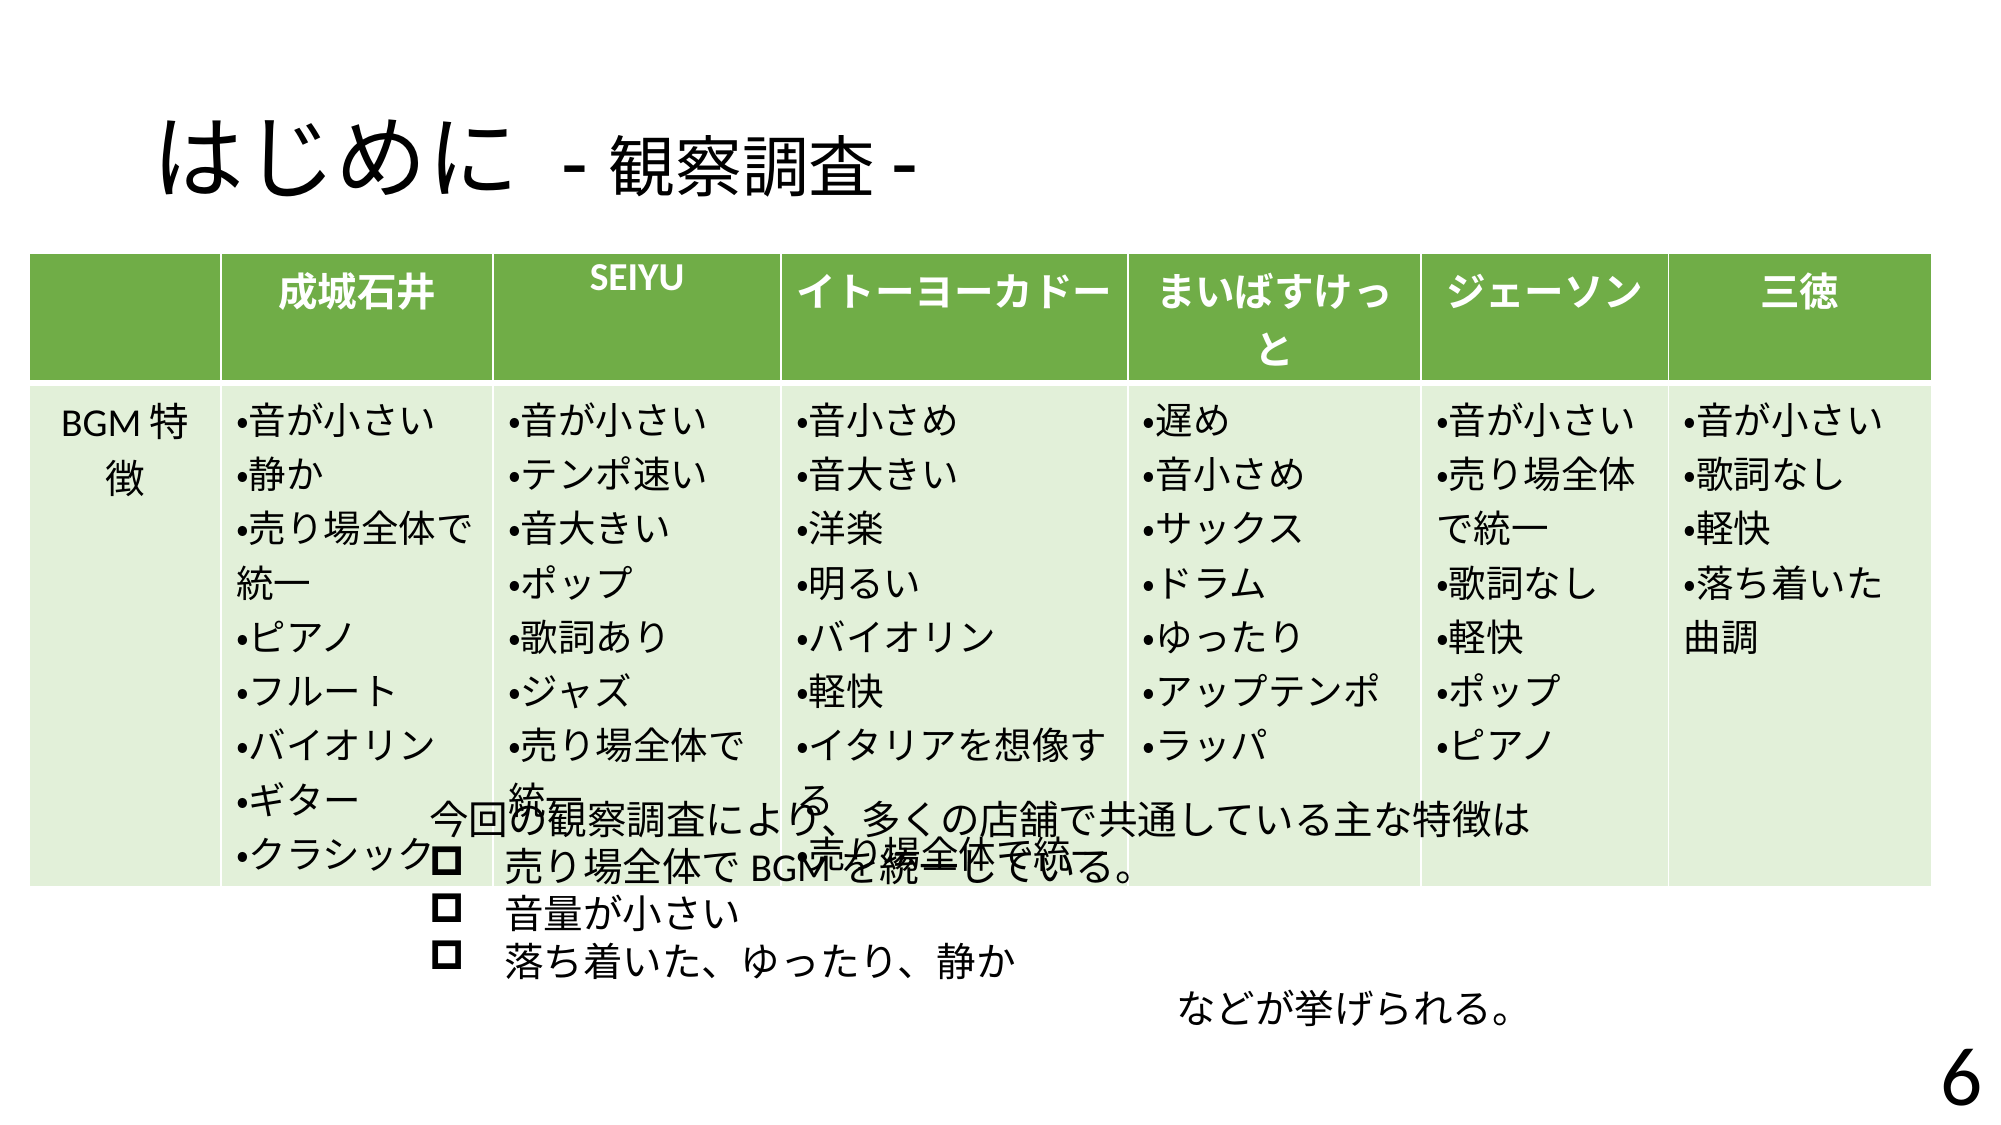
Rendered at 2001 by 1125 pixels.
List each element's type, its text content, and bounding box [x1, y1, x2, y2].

table_cell ・音が小さい ・売り場全体で統一 ・歌詞なし ・軽快 ・ポップ ・ピアノ [1422, 386, 1668, 886]
table_cell ・音が小さい ・静か ・売り場全体で統一 ・ピアノ ・フルート ・バイオリン ・ギター ・クラシック [222, 386, 492, 886]
title はじめに -観察調査- [137, 53, 1863, 253]
table_cell BGM特徴 [30, 386, 220, 886]
table_cell ・音が小さい ・歌詞なし ・軽快 ・落ち着いた曲調 [1669, 386, 1931, 886]
table_header イトーヨーカドー [782, 254, 1127, 380]
table_cell ・音が小さい ・テンポ速い ・音大きい ・ポップ ・歌詞あり ・ジャズ ・売り場全体で統一 [494, 386, 780, 787]
table_header 成城石井 [222, 254, 492, 380]
slide_number 6 [1547, 1042, 1998, 1102]
table_cell ・音小さめ ・音大きい ・洋楽 ・明るい ・バイオリン ・軽快 ・イタリアを想像する ・売り場全体で統一 [782, 386, 1127, 787]
table_header ジェーソン [1422, 254, 1668, 380]
table_header 三徳 [1669, 254, 1931, 380]
text_box 今回の観察調査により、多くの店舗で共通している主な特徴は 売り場全体でBGMを統一している。 音量が小さい 落ち着いた、ゆったり、静か などが挙げられる。 [414, 787, 1547, 1040]
table_header まいばすけっと [1129, 254, 1420, 380]
table_header [30, 254, 220, 380]
table_header SEIYU [494, 254, 780, 380]
table_cell ・遅め ・音小さめ ・サックス ・ドラム ・ゆったり ・アップテンポ ・ラッパ [1129, 386, 1420, 787]
